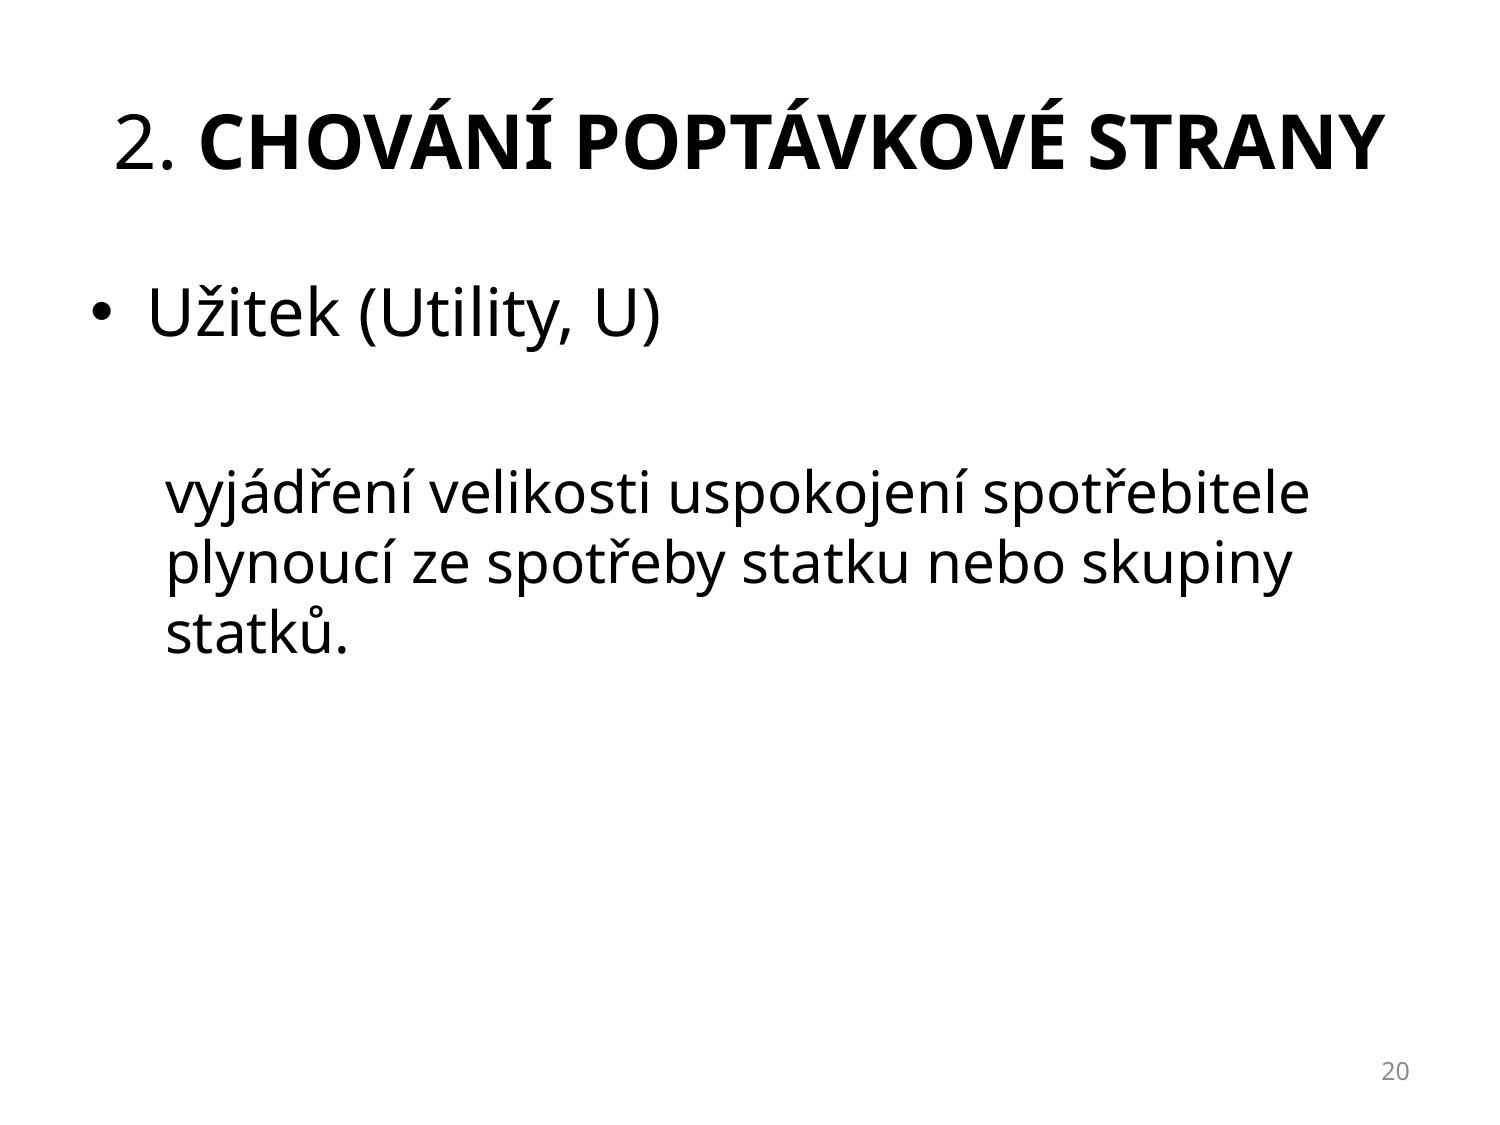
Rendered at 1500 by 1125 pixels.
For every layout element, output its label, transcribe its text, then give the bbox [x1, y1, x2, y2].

title 2. chování poptávkové strany [75, 45, 1425, 233]
list Užitek (Utility, U) vyjádření velikosti uspokojení spotřebitele plynoucí ze spotřeby statku nebo skupiny statků. [75, 262, 1425, 1005]
slide_number 20 [1074, 1042, 1425, 1103]
